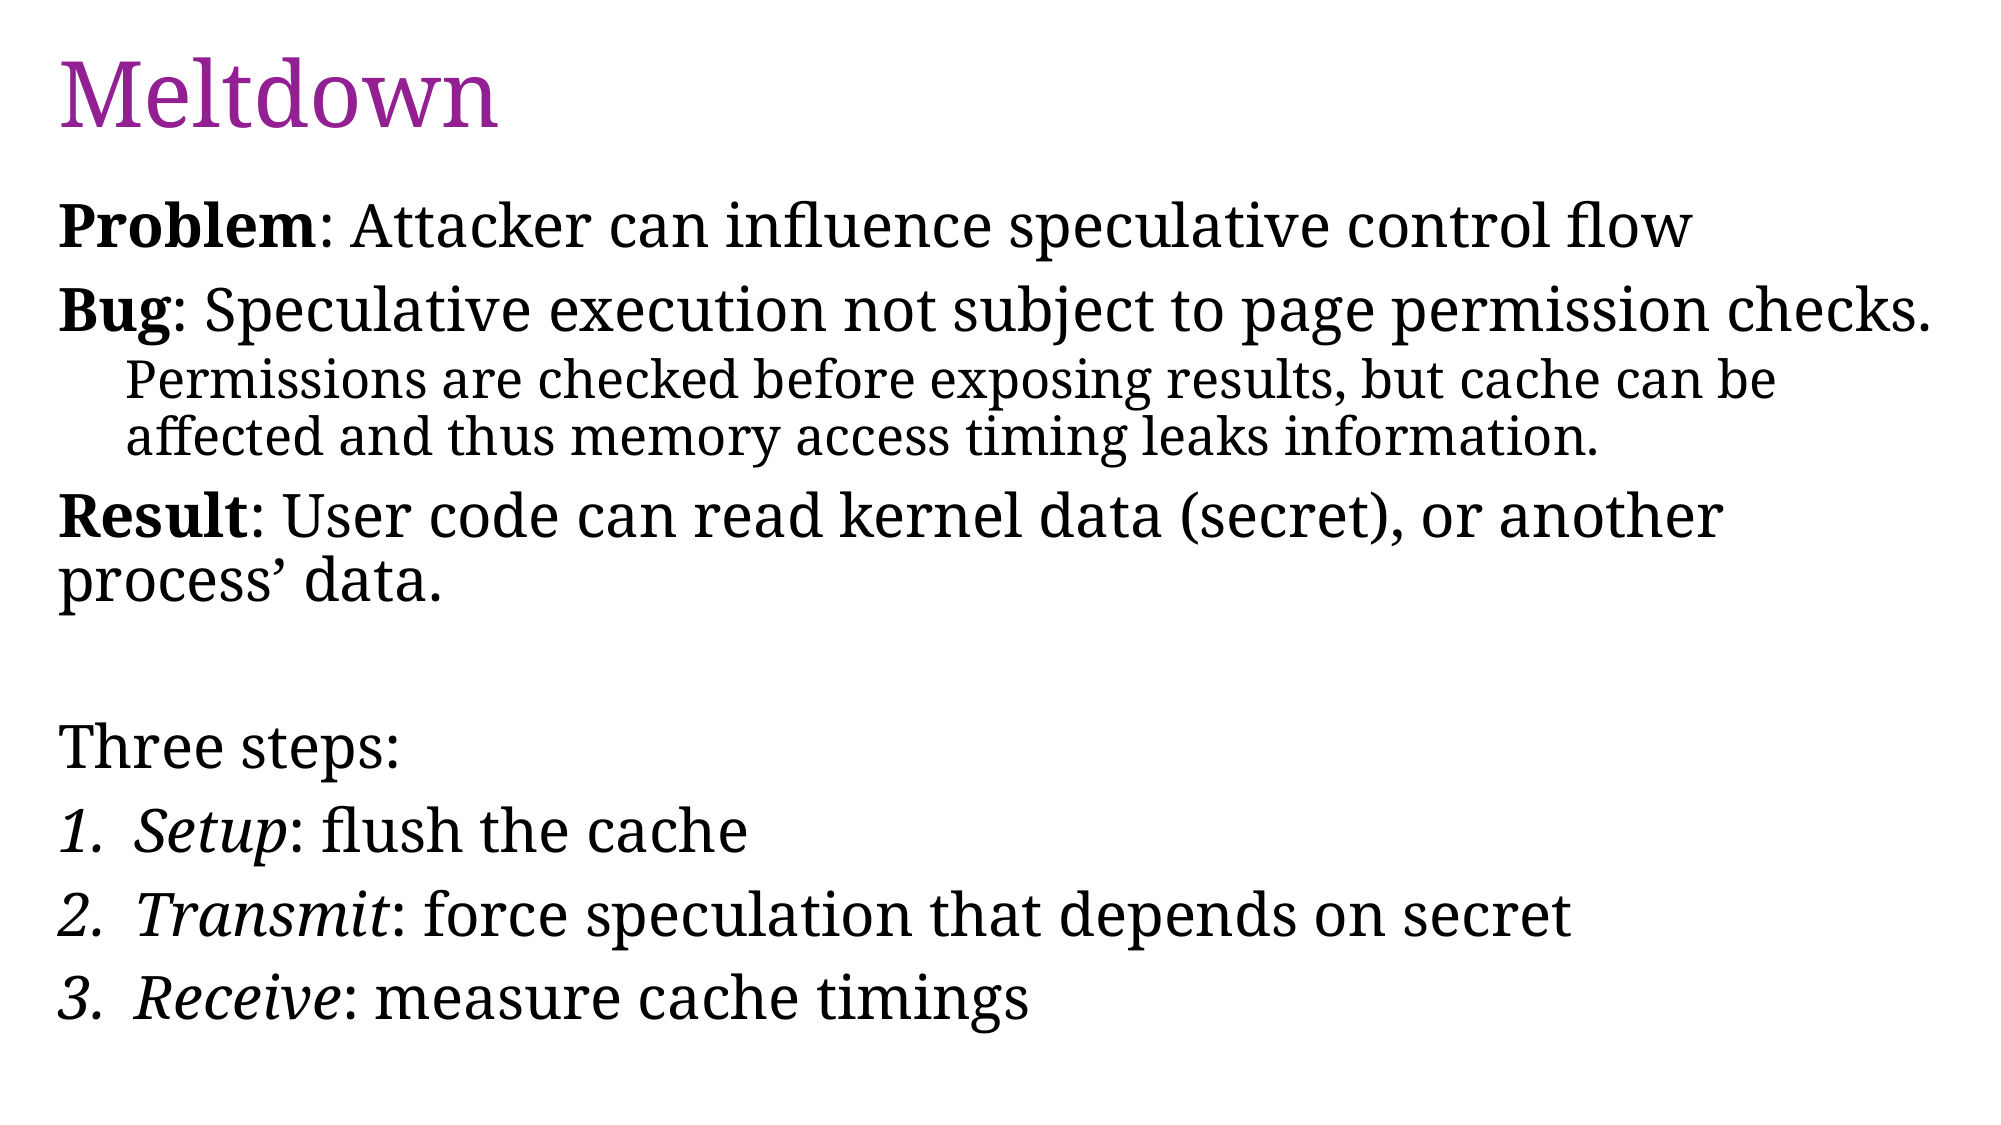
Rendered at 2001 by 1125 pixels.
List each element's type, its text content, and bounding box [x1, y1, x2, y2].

list Problem: Attacker can influence speculative control flow Bug: Speculative execution not subject to page permission checks. Permissions are checked before exposing results, but cache can be affected and thus memory access timing leaks information. Result: User code can read kernel data (secret), or another process’ data. Three steps: Setup: flush the cache Transmit: force speculation that depends on secret Receive: measure cache timings [43, 188, 1953, 1106]
title Meltdown [43, 25, 1953, 171]
